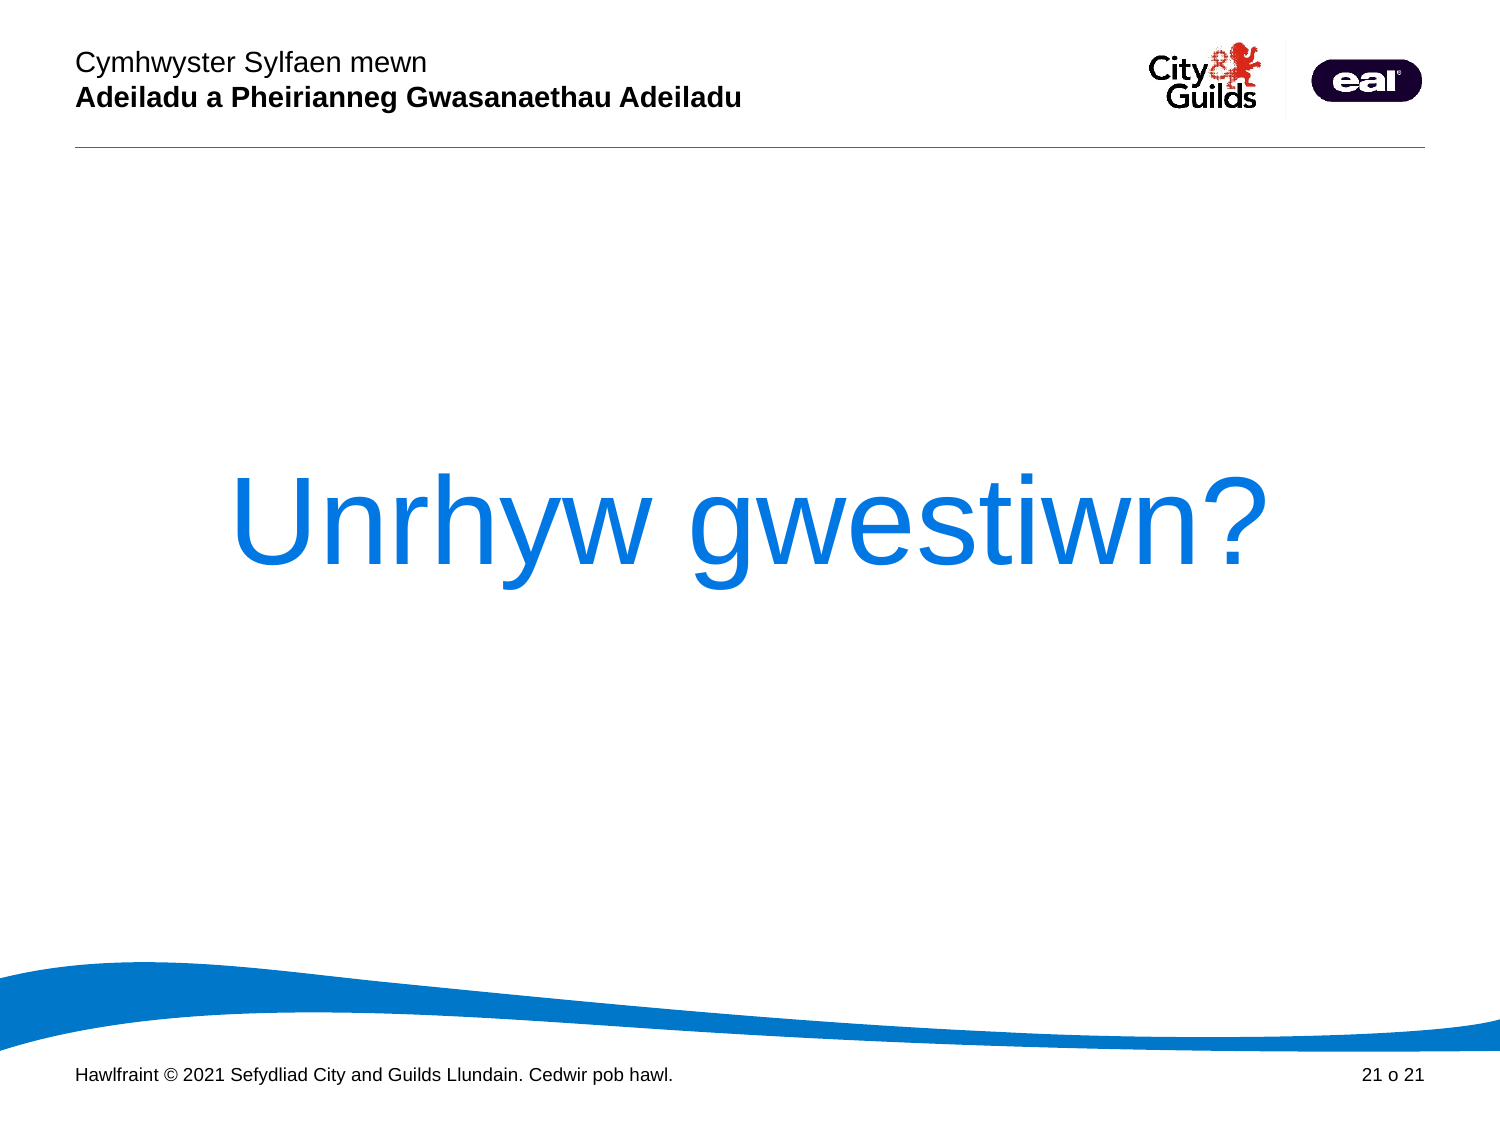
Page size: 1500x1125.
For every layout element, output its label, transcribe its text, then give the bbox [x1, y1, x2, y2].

picture [1149, 38, 1422, 121]
list Unrhyw gwestiwn? [74, 247, 1426, 946]
